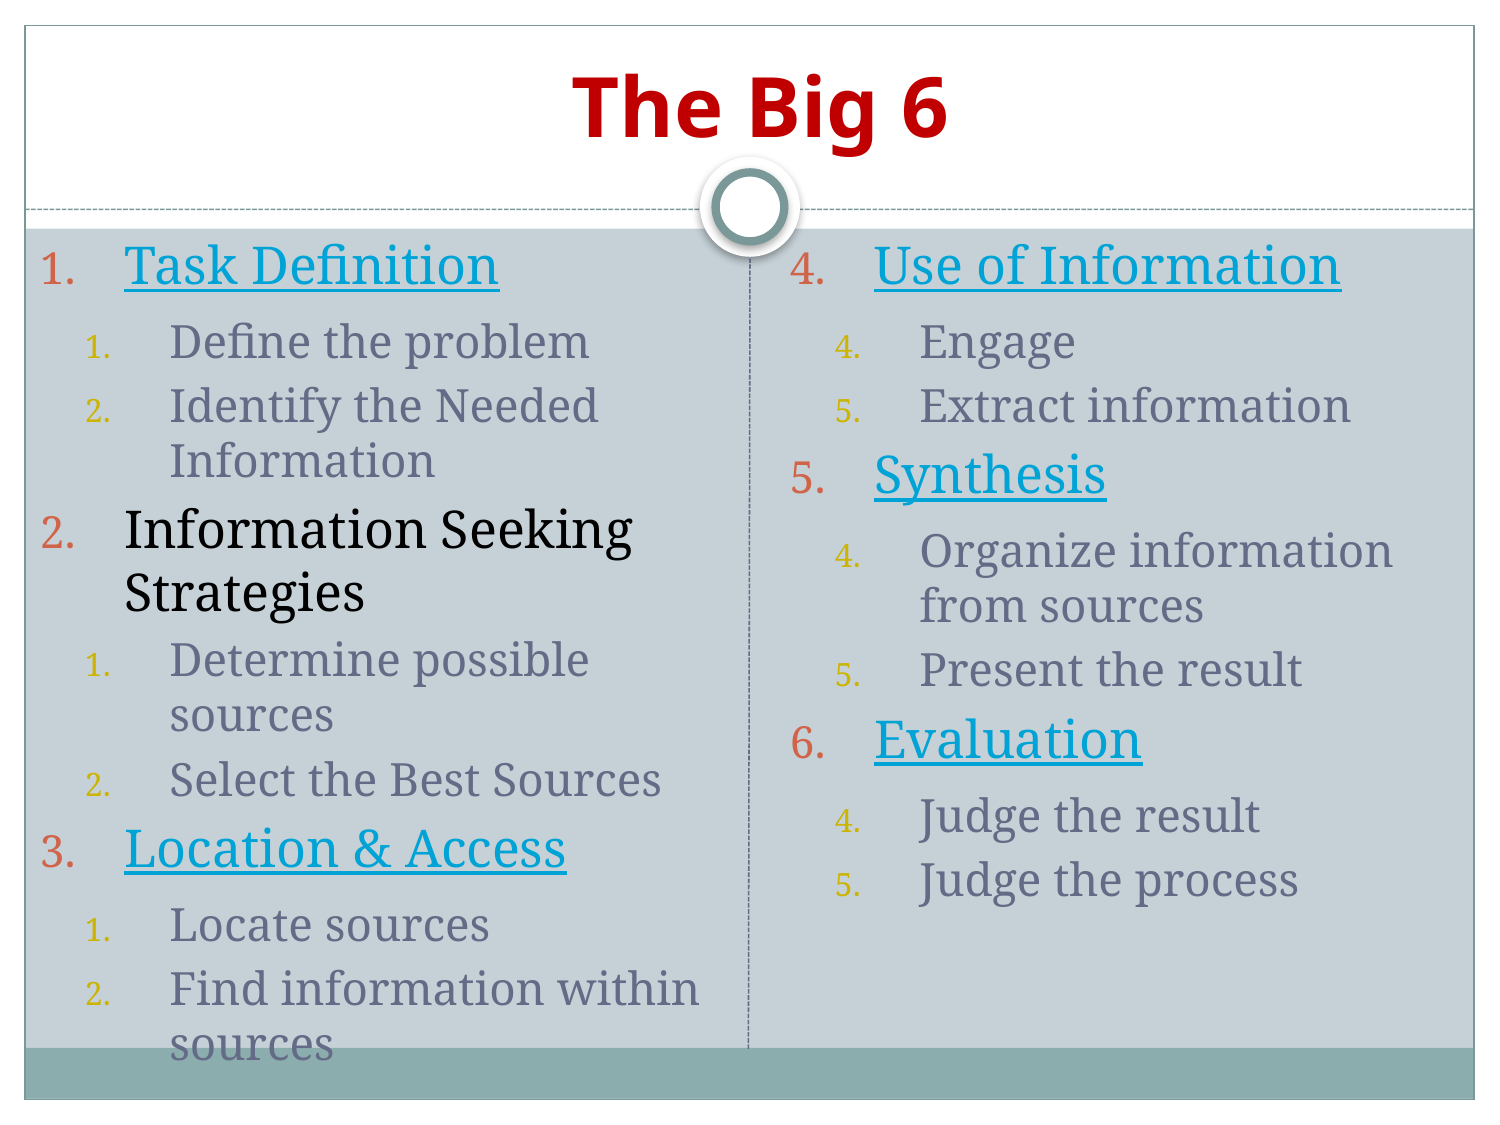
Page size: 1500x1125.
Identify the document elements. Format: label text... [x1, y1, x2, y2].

list Task Definition Define the problem Identify the Needed Information Information Seeking Strategies Determine possible sources Select the Best Sources Location & Access Locate sources Find information within sources [24, 224, 751, 1063]
title The Big 6 [49, 37, 1450, 163]
list Use of Information Engage Extract information Synthesis Organize information from sources Present the result Evaluation Judge the result Judge the process [774, 224, 1476, 994]
